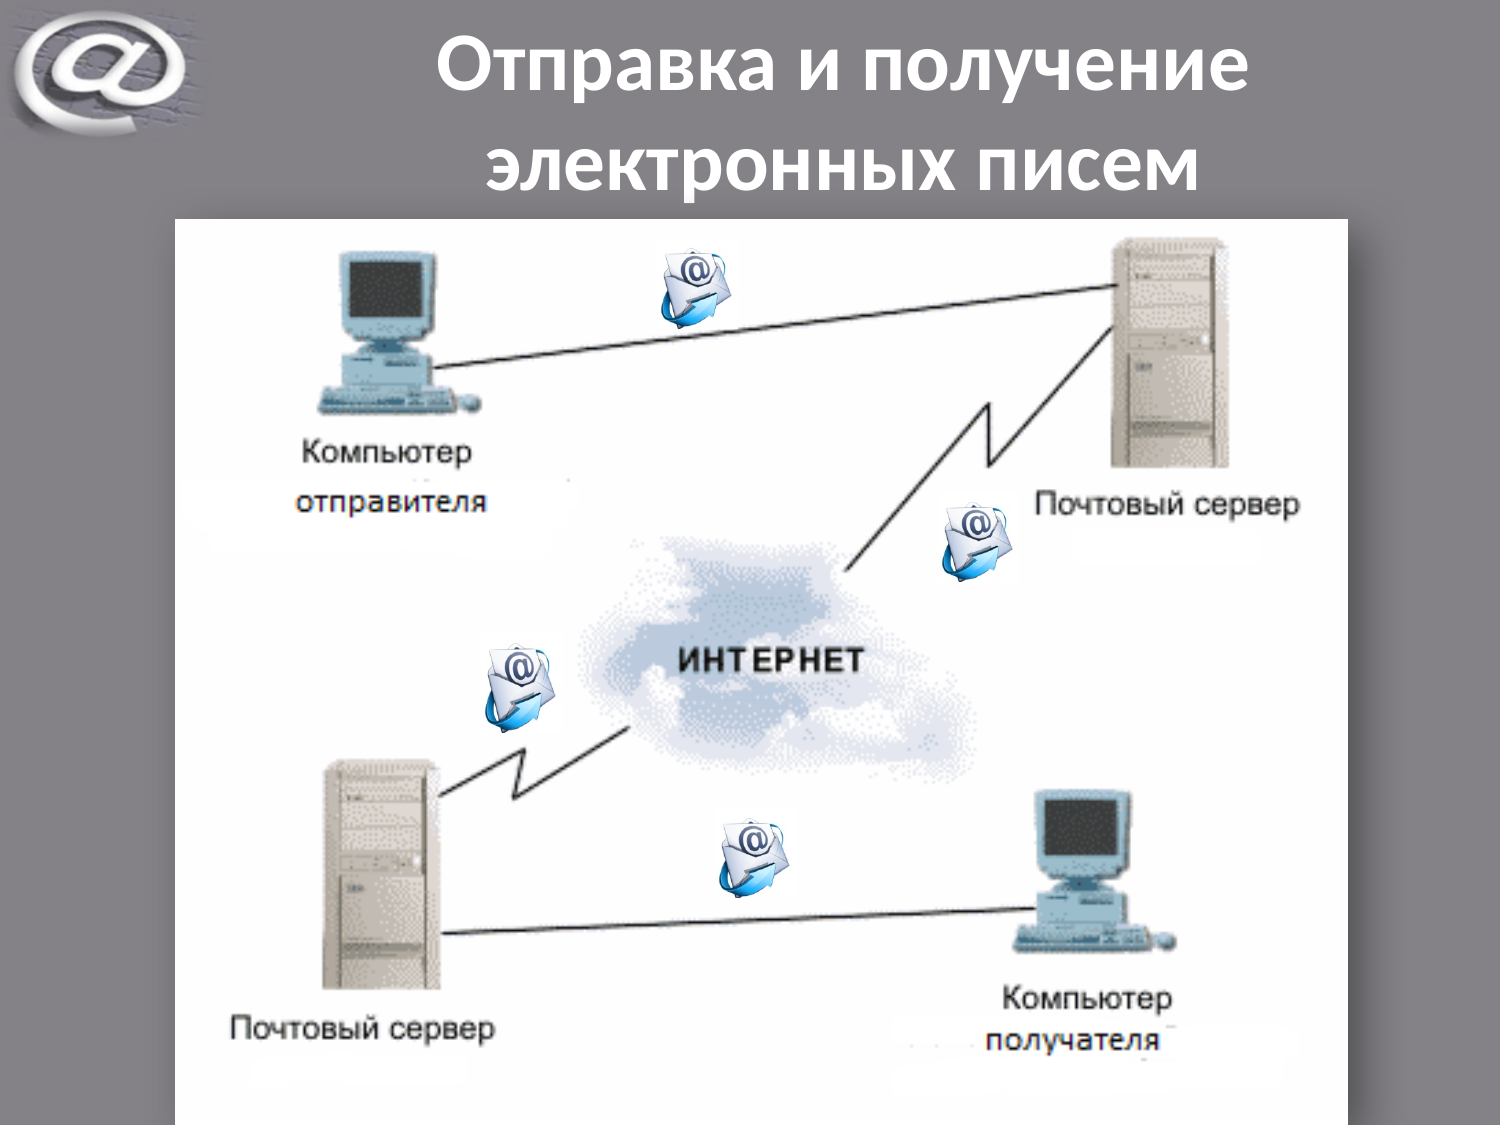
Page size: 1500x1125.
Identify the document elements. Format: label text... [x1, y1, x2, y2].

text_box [175, 219, 1348, 1125]
text_box Отправка и получение электронных писем [187, 0, 1500, 215]
picture [0, 0, 212, 144]
